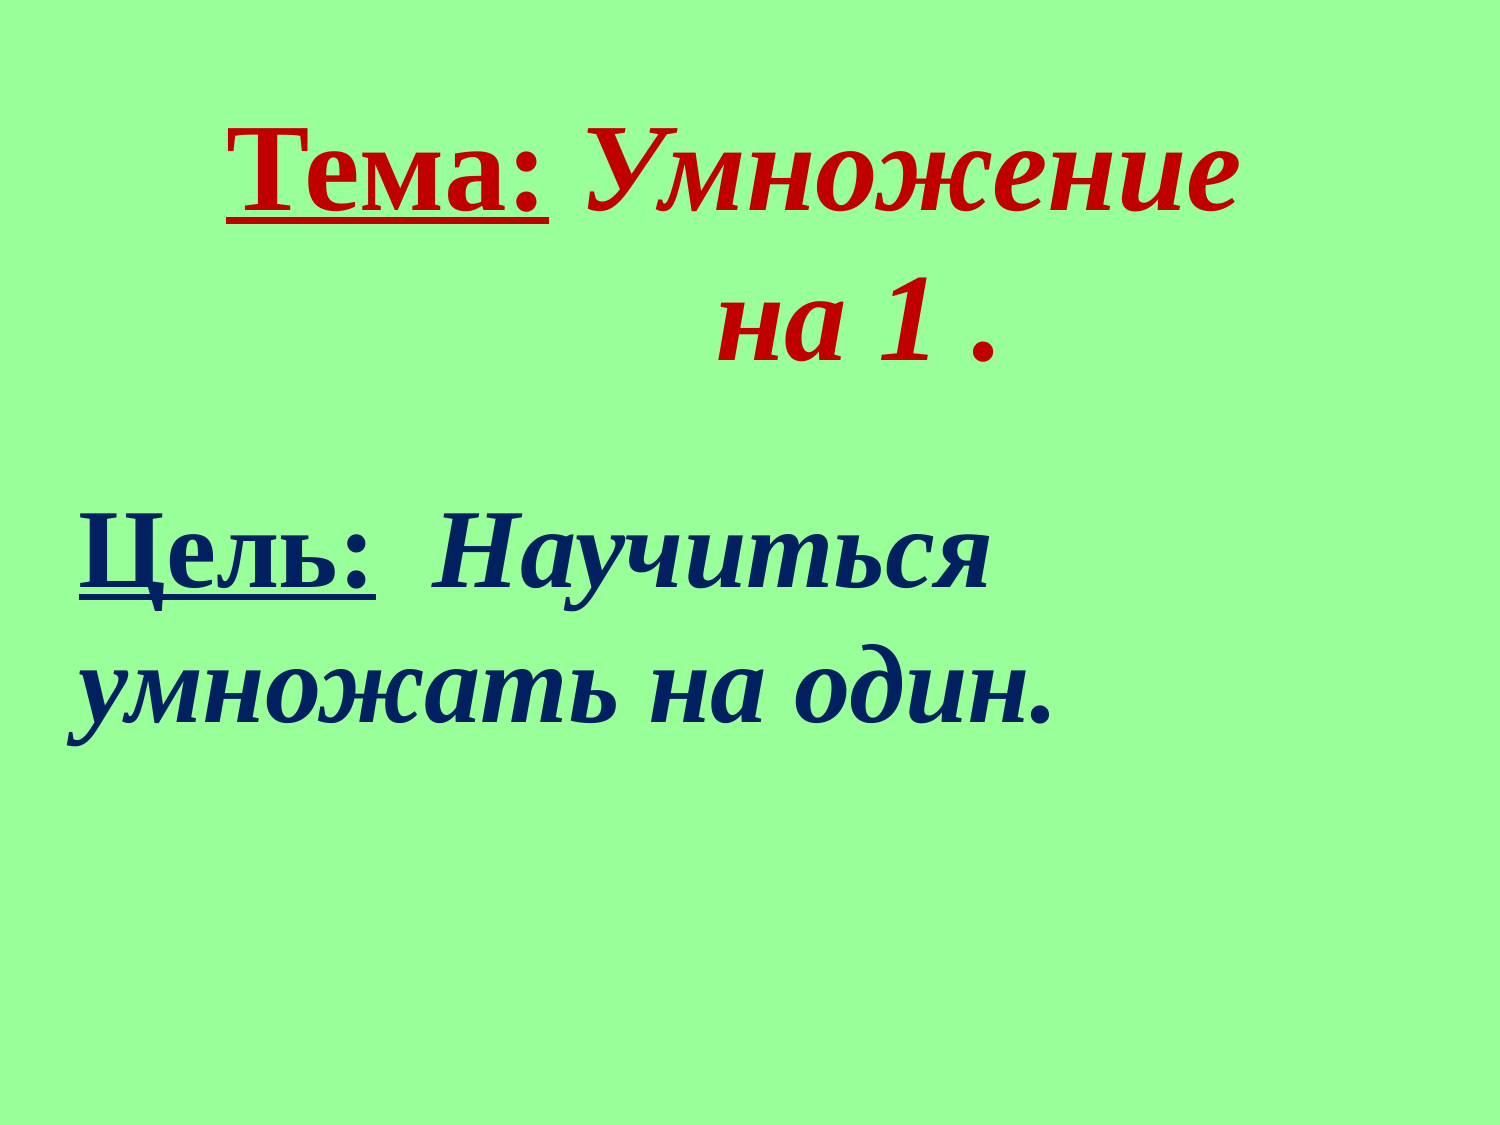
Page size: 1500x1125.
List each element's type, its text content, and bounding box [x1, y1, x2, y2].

text_box Цель: Научиться умножать на один. [64, 467, 1467, 753]
text_box Тема: Умножение на 1 . [64, 78, 1436, 467]
